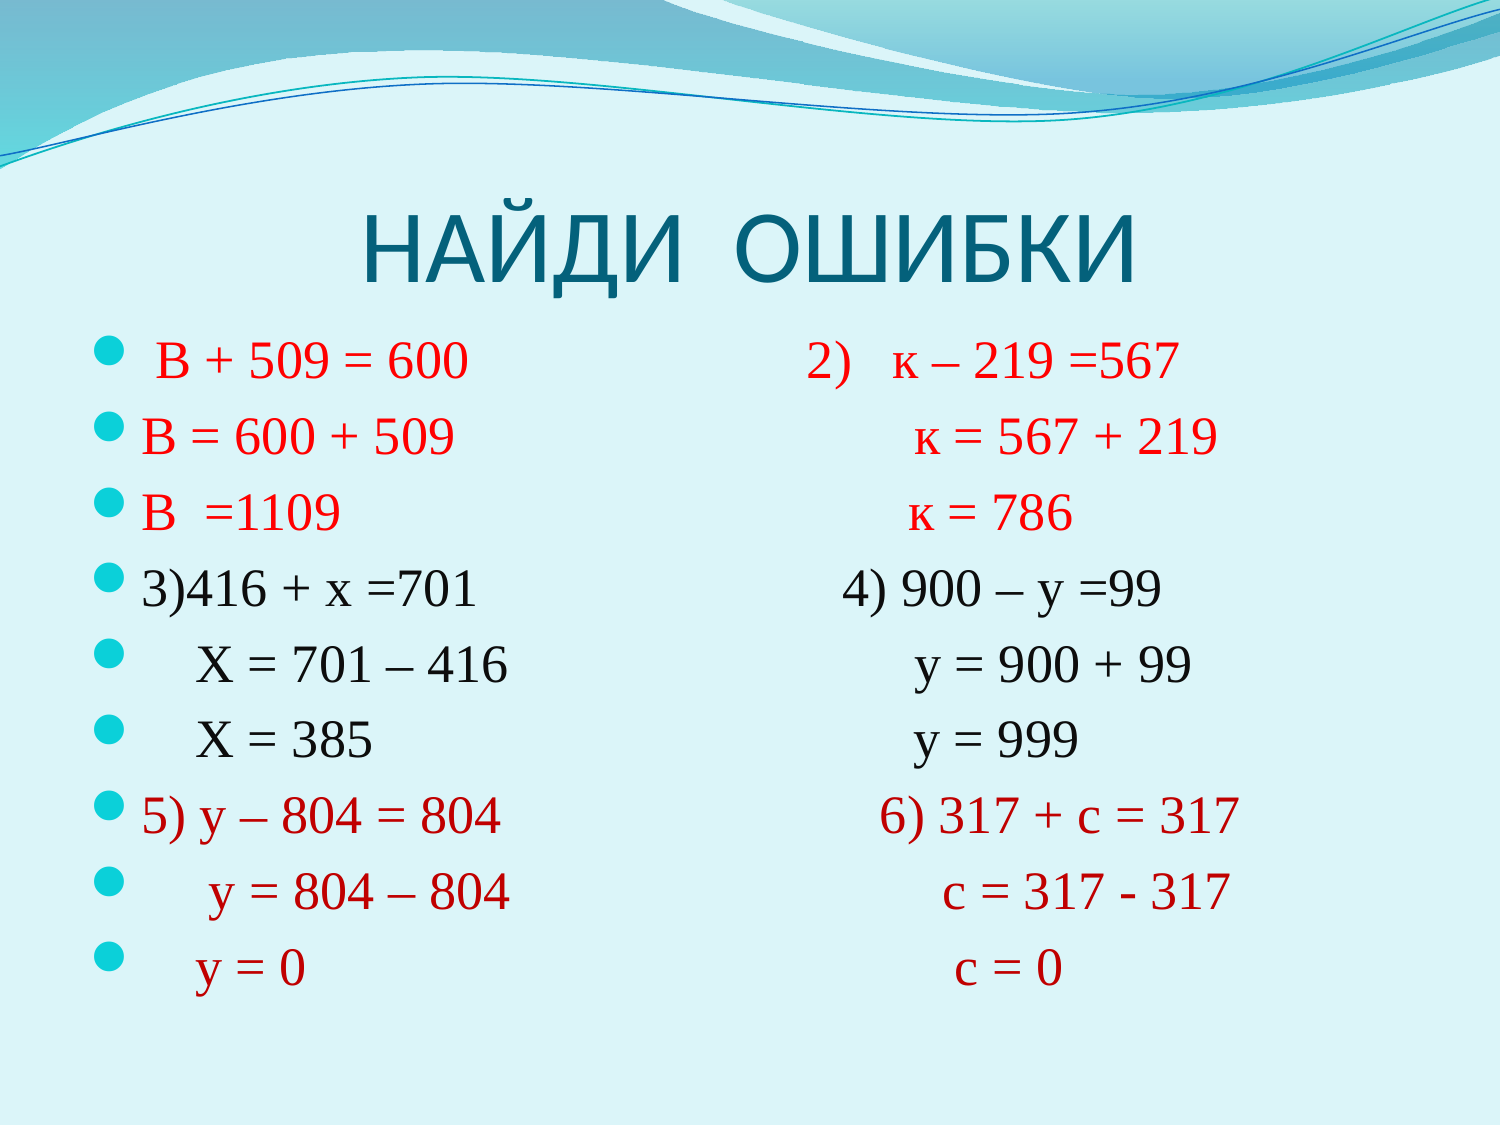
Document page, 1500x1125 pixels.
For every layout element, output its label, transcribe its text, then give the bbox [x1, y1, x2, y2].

title НАЙДИ ОШИБКИ [75, 115, 1425, 303]
list В + 509 = 600 2) к – 219 =567 В = 600 + 509 к = 567 + 219 В =1109 к = 786 3)416 + х =701 4) 900 – у =99 Х = 701 – 416 у = 900 + 99 Х = 385 у = 999 5) у – 804 = 804 6) 317 + с = 317 у = 804 – 804 с = 317 - 317 у = 0 с = 0 [75, 317, 1425, 1038]
